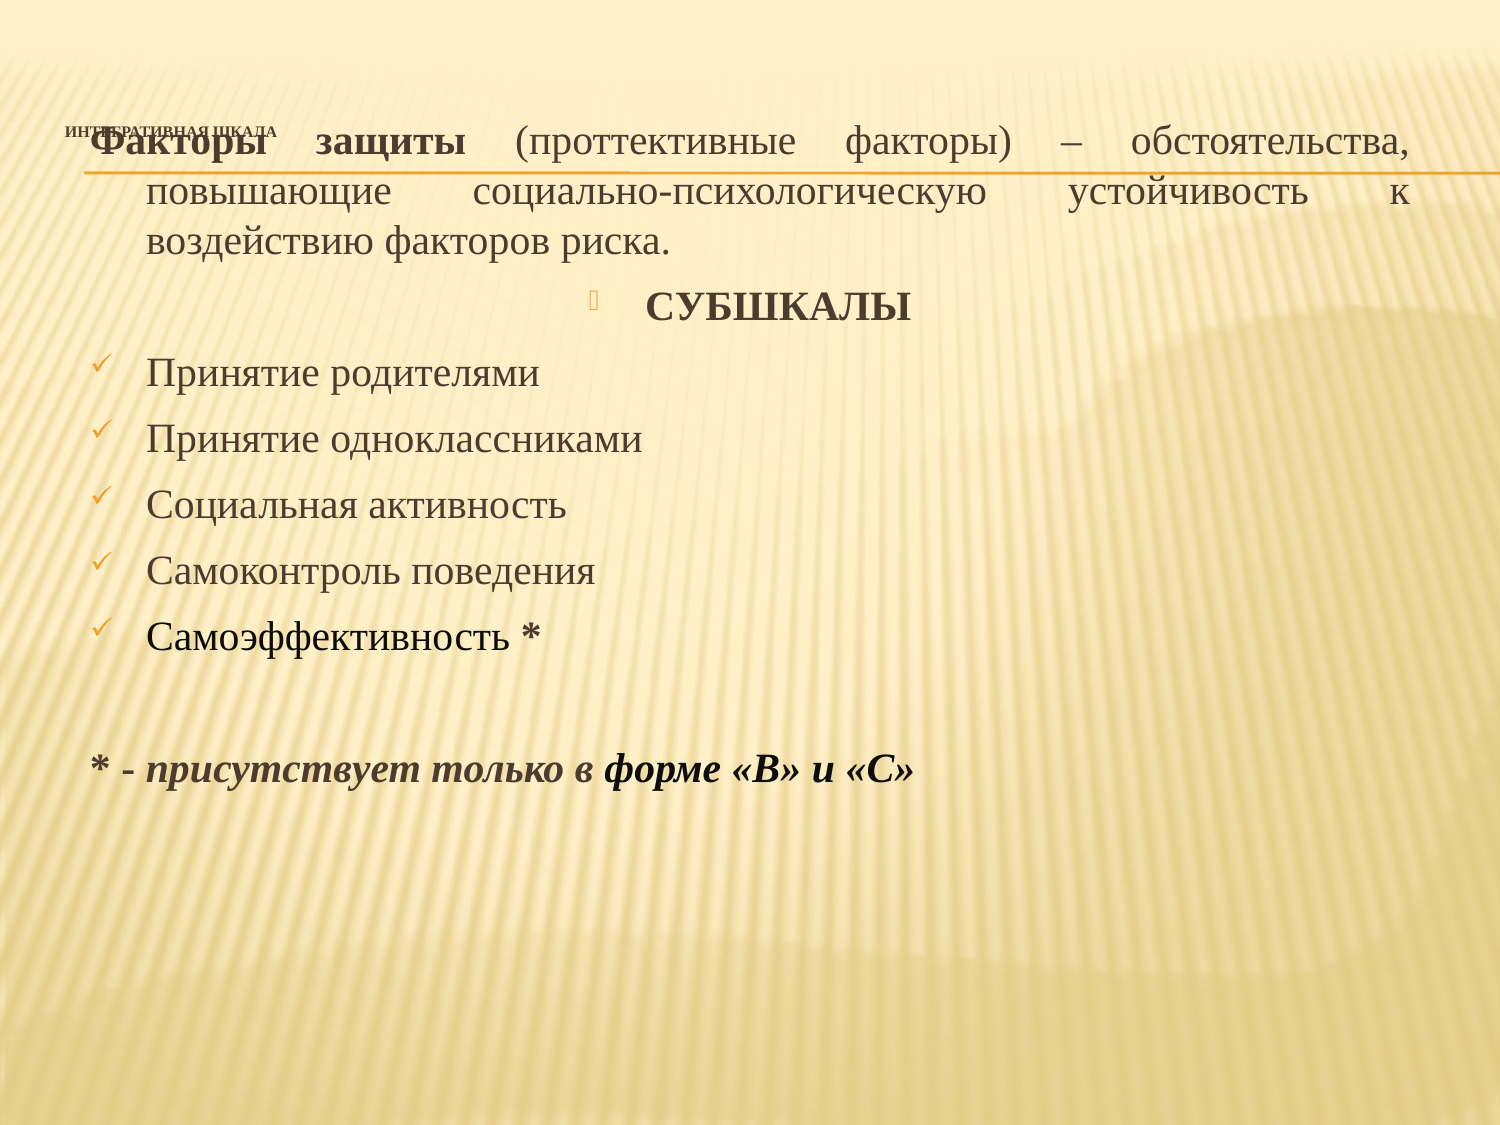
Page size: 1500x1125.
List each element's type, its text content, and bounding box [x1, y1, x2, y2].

title ИНТЕГРАТИВНАЯ ШКАЛА [50, 75, 1475, 213]
list Факторы защиты (проттективные факторы) – обстоятельства, повышающие социально-психологическую устойчивость к воздействию факторов риска. СУБШКАЛЫ Принятие родителями Принятие одноклассниками Социальная активность Самоконтроль поведения Самоэффективность * * - присутствует только в форме «В» и «С» [75, 105, 1425, 1005]
